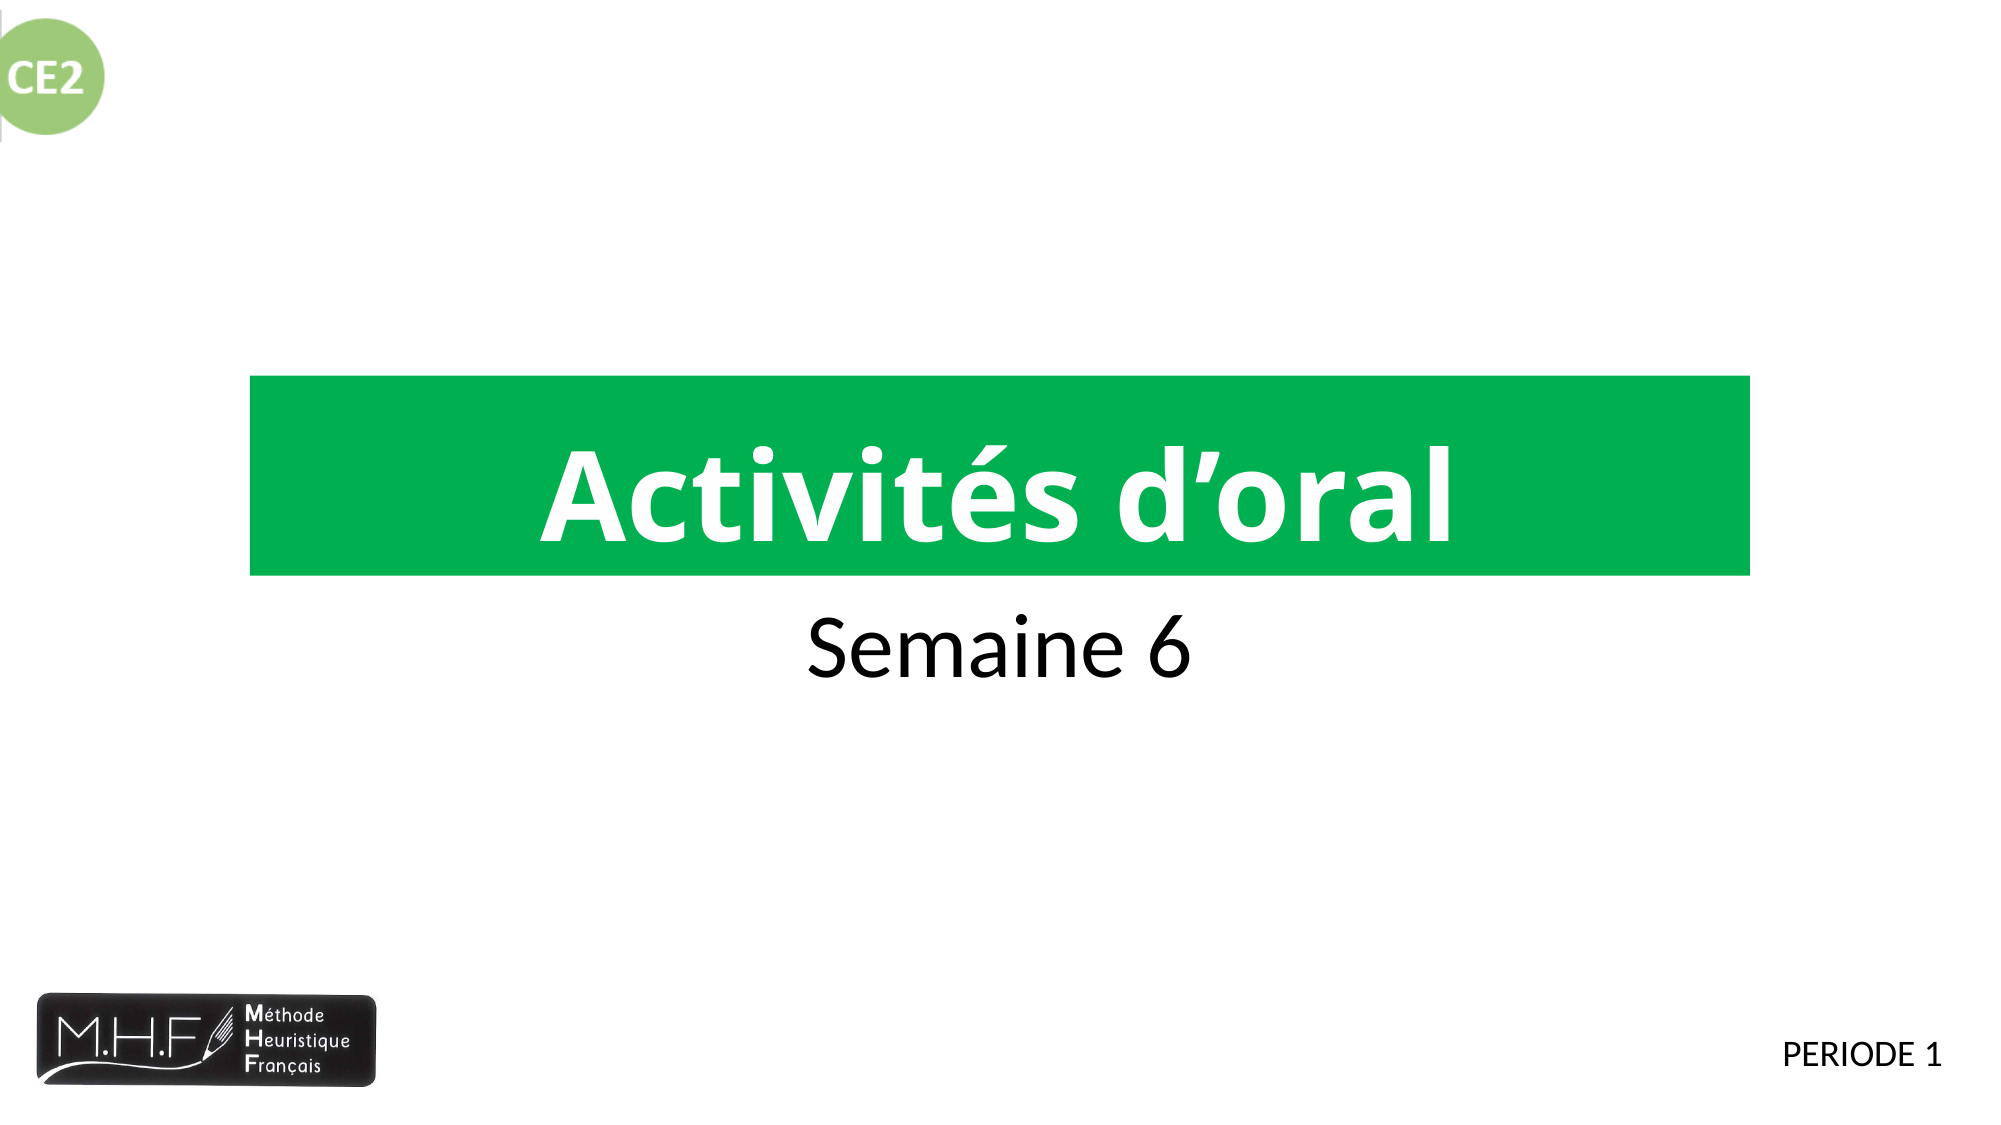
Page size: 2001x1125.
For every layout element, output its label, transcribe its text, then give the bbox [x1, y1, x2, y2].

picture [0, 10, 112, 142]
subtitle Semaine 6 [249, 590, 1750, 863]
title Activités d’oral [249, 375, 1750, 576]
text_box PERIODE 1 [1362, 1021, 1967, 1082]
picture [33, 990, 379, 1089]
